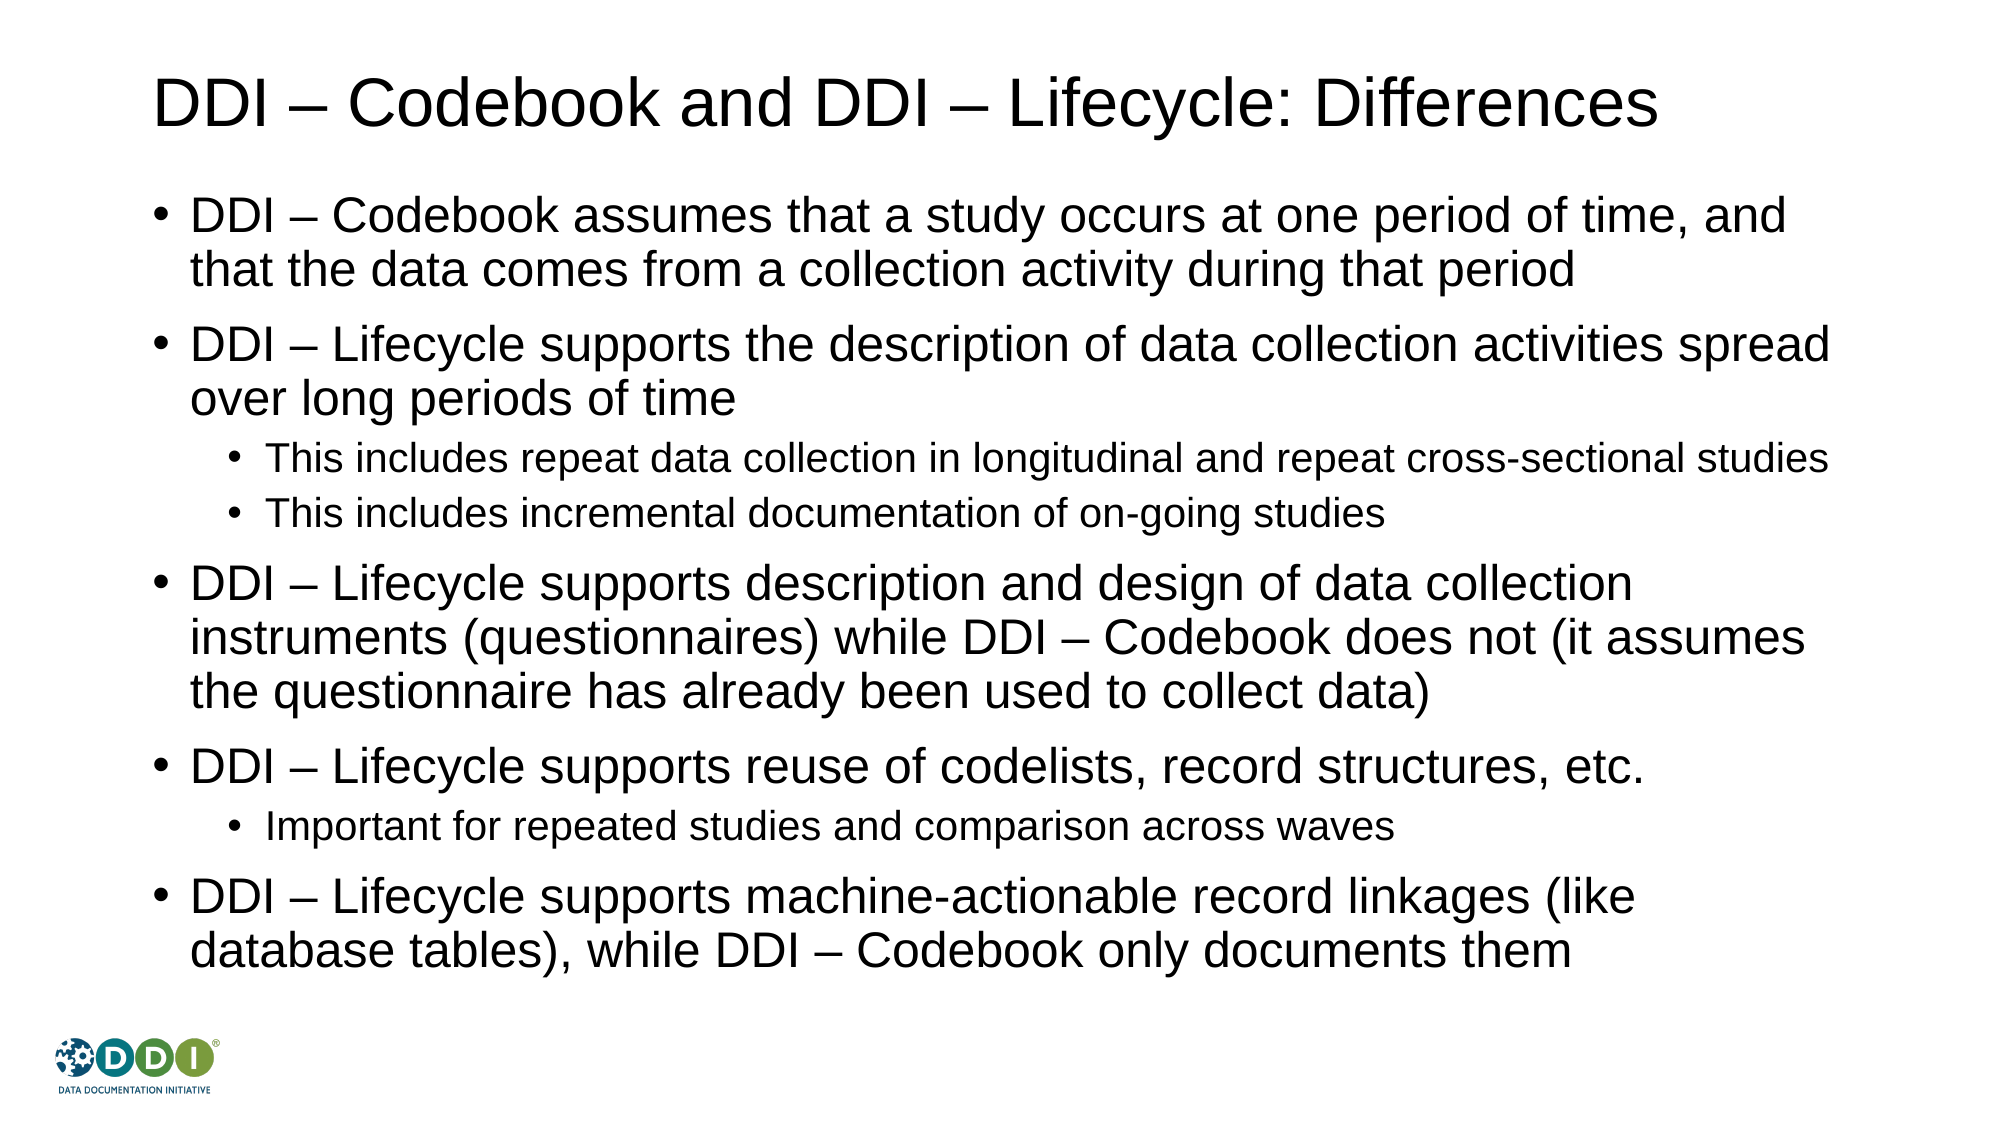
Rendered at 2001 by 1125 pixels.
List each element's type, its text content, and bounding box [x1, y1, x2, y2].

title DDI – Codebook and DDI – Lifecycle: Differences [137, 59, 1863, 159]
list DDI – Codebook assumes that a study occurs at one period of time, and that the data comes from a collection activity during that period DDI – Lifecycle supports the description of data collection activities spread over long periods of time This includes repeat data collection in longitudinal and repeat cross-sectional studies This includes incremental documentation of on-going studies DDI – Lifecycle supports description and design of data collection instruments (questionnaires) while DDI – Codebook does not (it assumes the questionnaire has already been used to collect data) DDI – Lifecycle supports reuse of codelists, record structures, etc. Important for repeated studies and comparison across waves DDI – Lifecycle supports machine-actionable record linkages (like database tables), while DDI – Codebook only documents them [137, 181, 1863, 950]
picture [53, 1035, 222, 1095]
